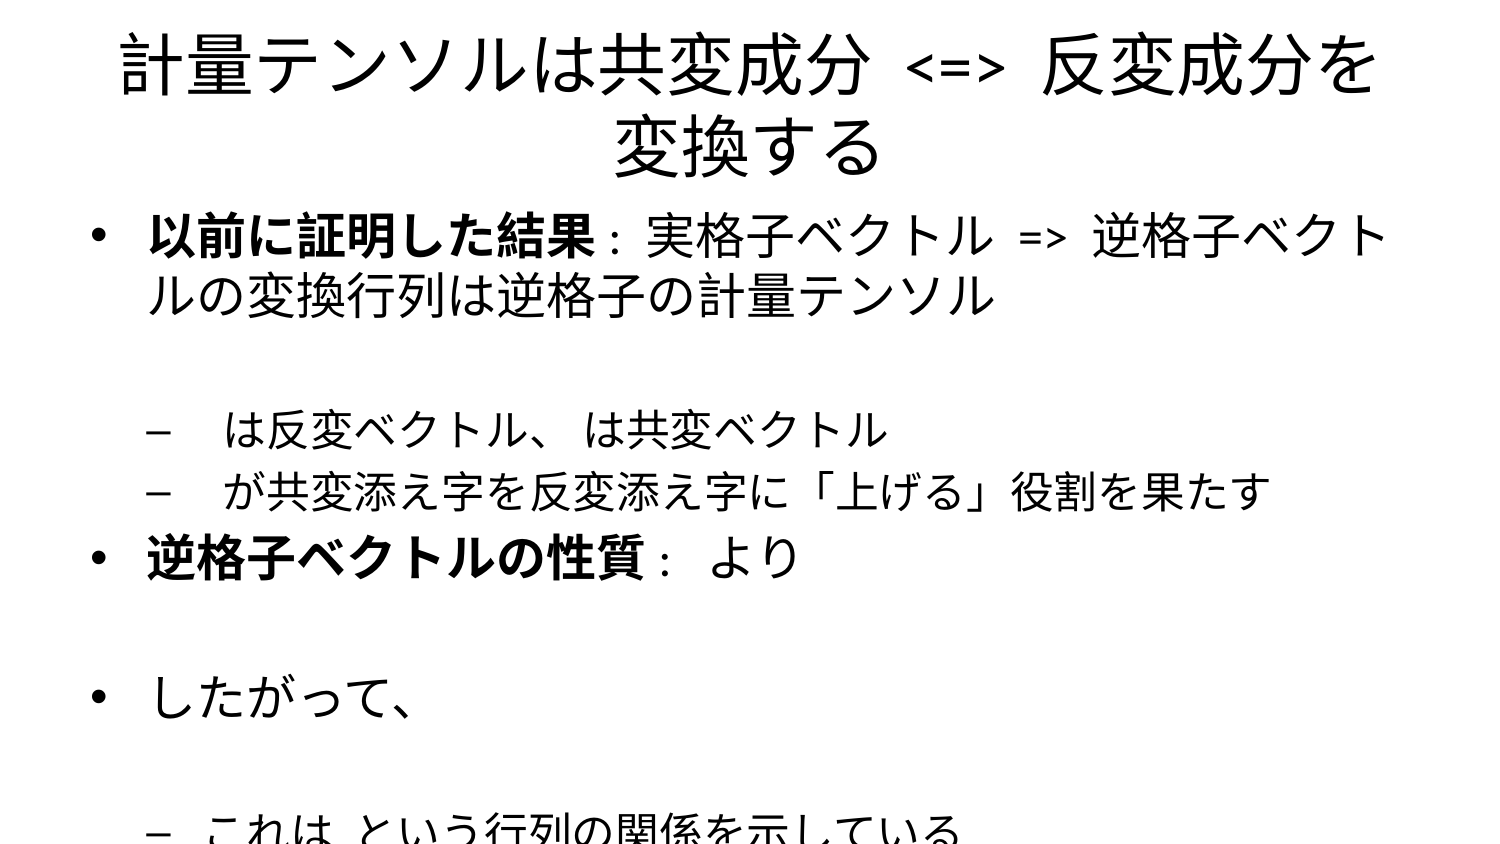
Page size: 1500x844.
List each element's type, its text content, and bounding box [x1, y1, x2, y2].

title 計量テンソルは共変成分 <=> 反変成分を変換する [75, 33, 1425, 175]
